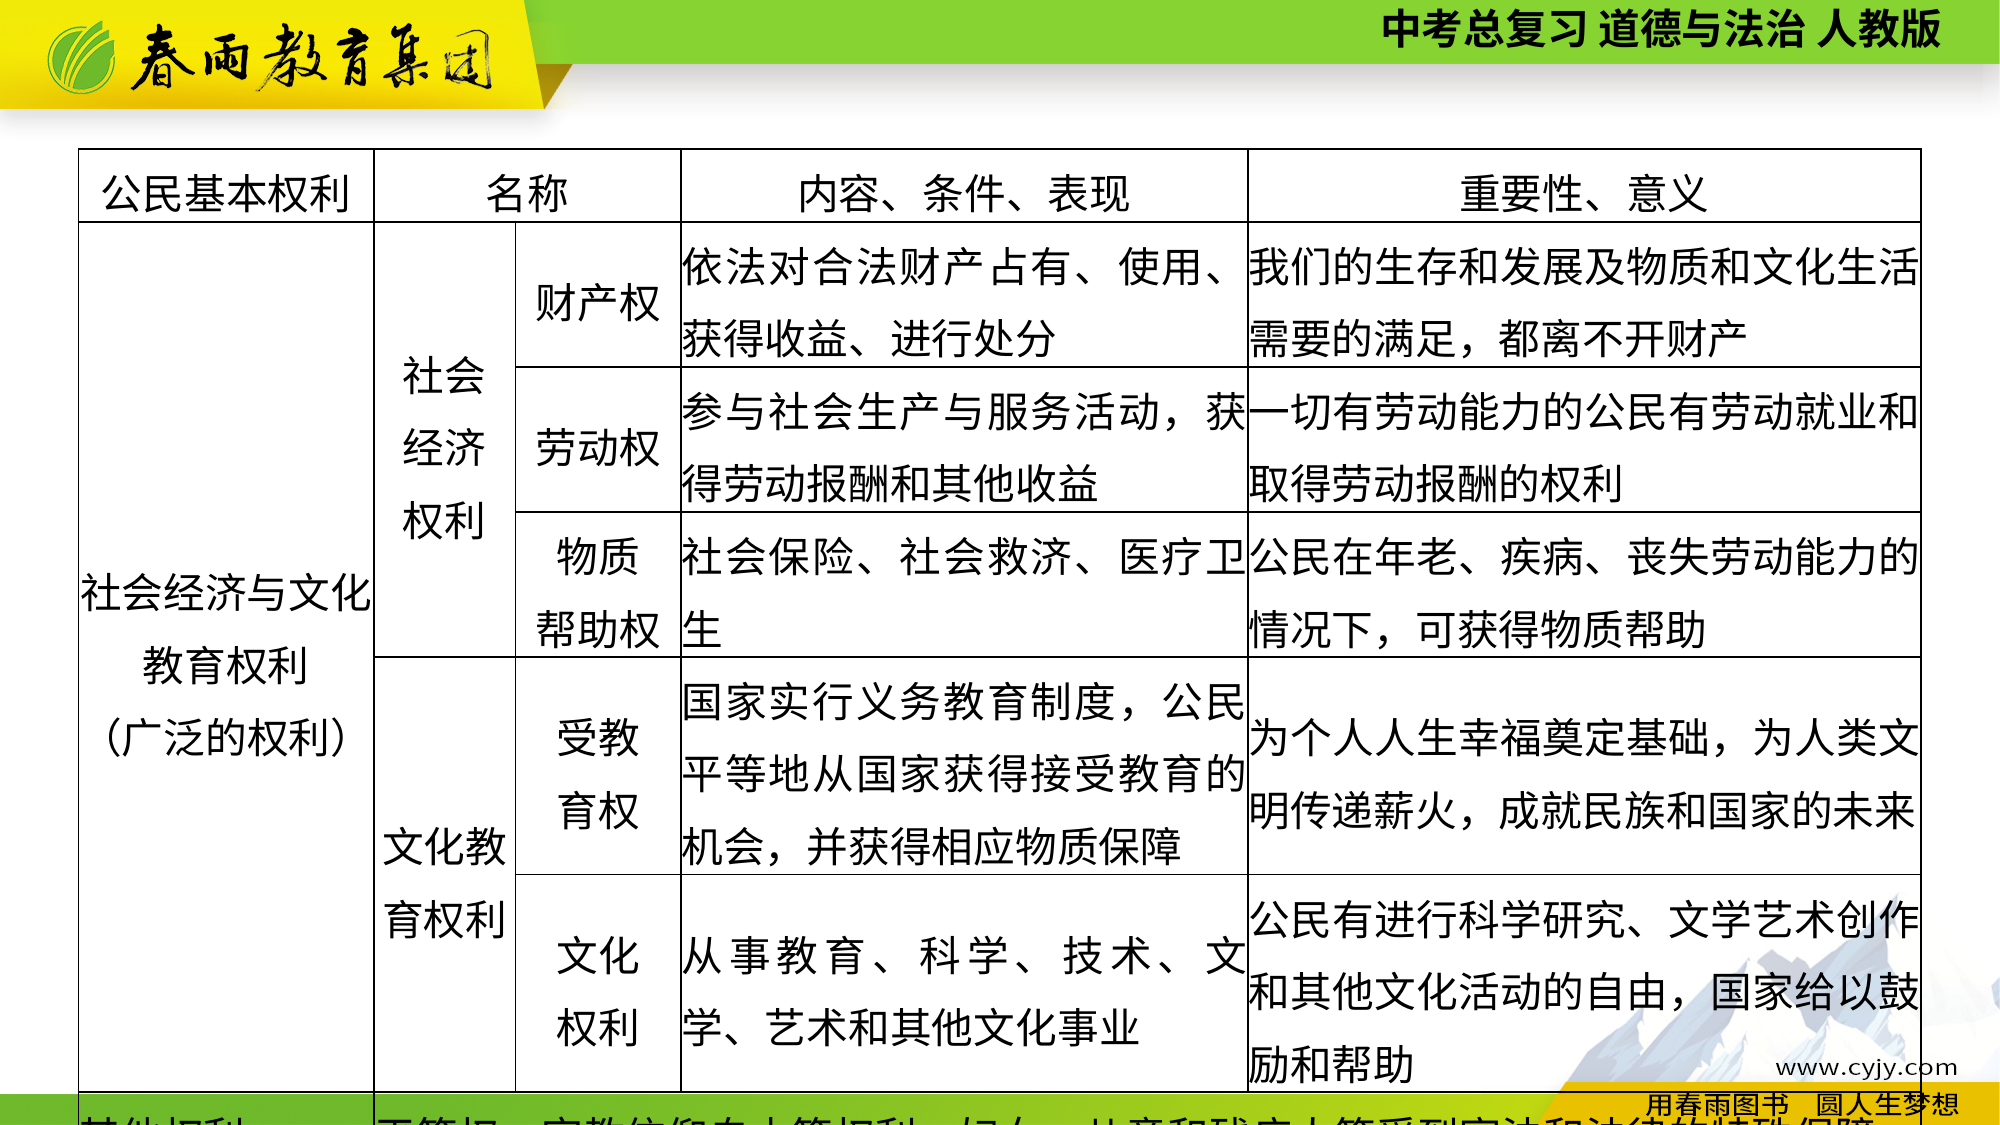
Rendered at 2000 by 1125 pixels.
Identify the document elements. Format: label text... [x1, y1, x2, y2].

table_header 重要性、意义 [1249, 150, 1920, 221]
table_cell 一切有劳动能力的公民有劳动就业和取得劳动报酬的权利 [1249, 368, 1920, 511]
picture [0, 0, 2000, 1125]
table_cell 参与社会生产与服务活动，获得劳动报酬和其他收益 [682, 368, 1247, 511]
table_header 名称 [375, 150, 680, 221]
table_cell 文化教 育权利 [375, 658, 515, 1091]
table_cell 从事教育、科学、技术、文学、艺术和其他文化事业 [682, 875, 1247, 1091]
table_cell 其他权利 [79, 1093, 373, 1125]
table_cell 平等权、宗教信仰自由等权利，妇女、儿童和残疾人等受到宪法和法律的特殊保障 [375, 1093, 1920, 1125]
table_cell 社会保险、社会救济、医疗卫生 [682, 513, 1247, 656]
table_cell 文化 权利 [516, 875, 680, 1091]
table_header 公民基本权利 [79, 150, 373, 221]
table_cell 为个人人生幸福奠定基础，为人类文明传递薪火，成就民族和国家的未来 [1249, 658, 1920, 874]
table_cell 社会经济与文化教育权利 （广泛的权利） [79, 223, 373, 1091]
table_cell 我们的生存和发展及物质和文化生活需要的满足，都离不开财产 [1249, 223, 1920, 366]
table_cell 劳动权 [516, 368, 680, 511]
table_cell 公民在年老、疾病、丧失劳动能力的情况下，可获得物质帮助 [1249, 513, 1920, 656]
table_cell 受教 育权 [516, 658, 680, 874]
table_header 内容、条件、表现 [682, 150, 1247, 221]
table_cell 社会 经济 权利 [375, 223, 515, 656]
table_cell 财产权 [516, 223, 680, 366]
table_cell 国家实行义务教育制度，公民平等地从国家获得接受教育的机会，并获得相应物质保障 [682, 658, 1247, 874]
table_cell 公民有进行科学研究、文学艺术创作和其他文化活动的自由，国家给以鼓励和帮助 [1249, 875, 1920, 1091]
table_cell 物质 帮助权 [516, 513, 680, 656]
table_cell 依法对合法财产占有、使用、获得收益、进行处分 [682, 223, 1247, 366]
